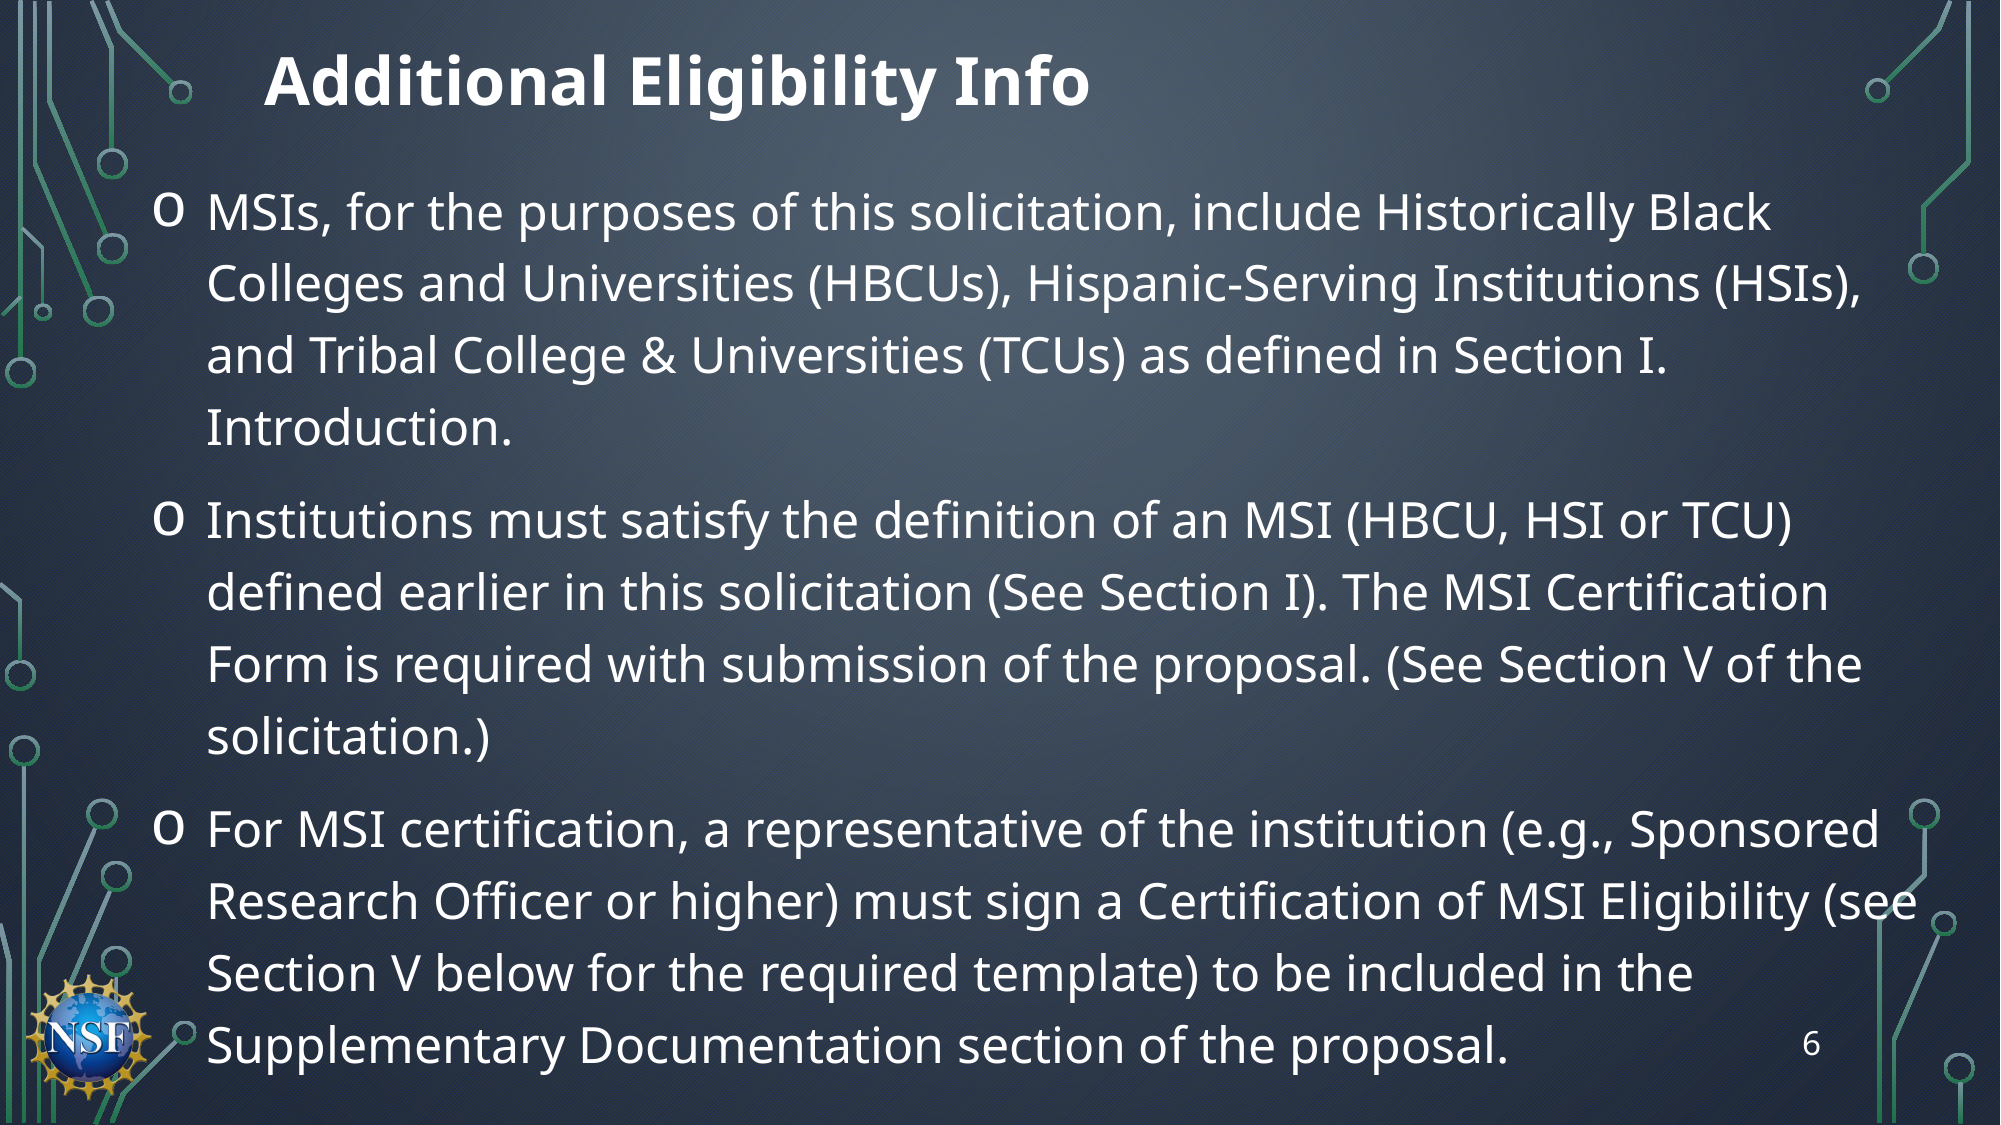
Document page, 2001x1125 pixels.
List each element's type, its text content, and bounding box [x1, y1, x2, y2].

slide_number 6 [1709, 1014, 1837, 1075]
title Additional Eligibility Info [249, 5, 1538, 163]
subtitle MSIs, for the purposes of this solicitation, include Historically Black Colleges and Universities (HBCUs), Hispanic-Serving Institutions (HSIs), and Tribal College & Universities (TCUs) as defined in Section I. Introduction. Institutions must satisfy the definition of an MSI (HBCU, HSI or TCU) defined earlier in this solicitation (See Section I). The MSI Certification Form is required with submission of the proposal. (See Section V of the solicitation.) For MSI certification, a representative of the institution (e.g., Sponsored Research Officer or higher) must sign a Certification of MSI Eligibility (see Section V below for the required template) to be included in the Supplementary Documentation section of the proposal. [135, 160, 1969, 1120]
picture [24, 972, 135, 1102]
